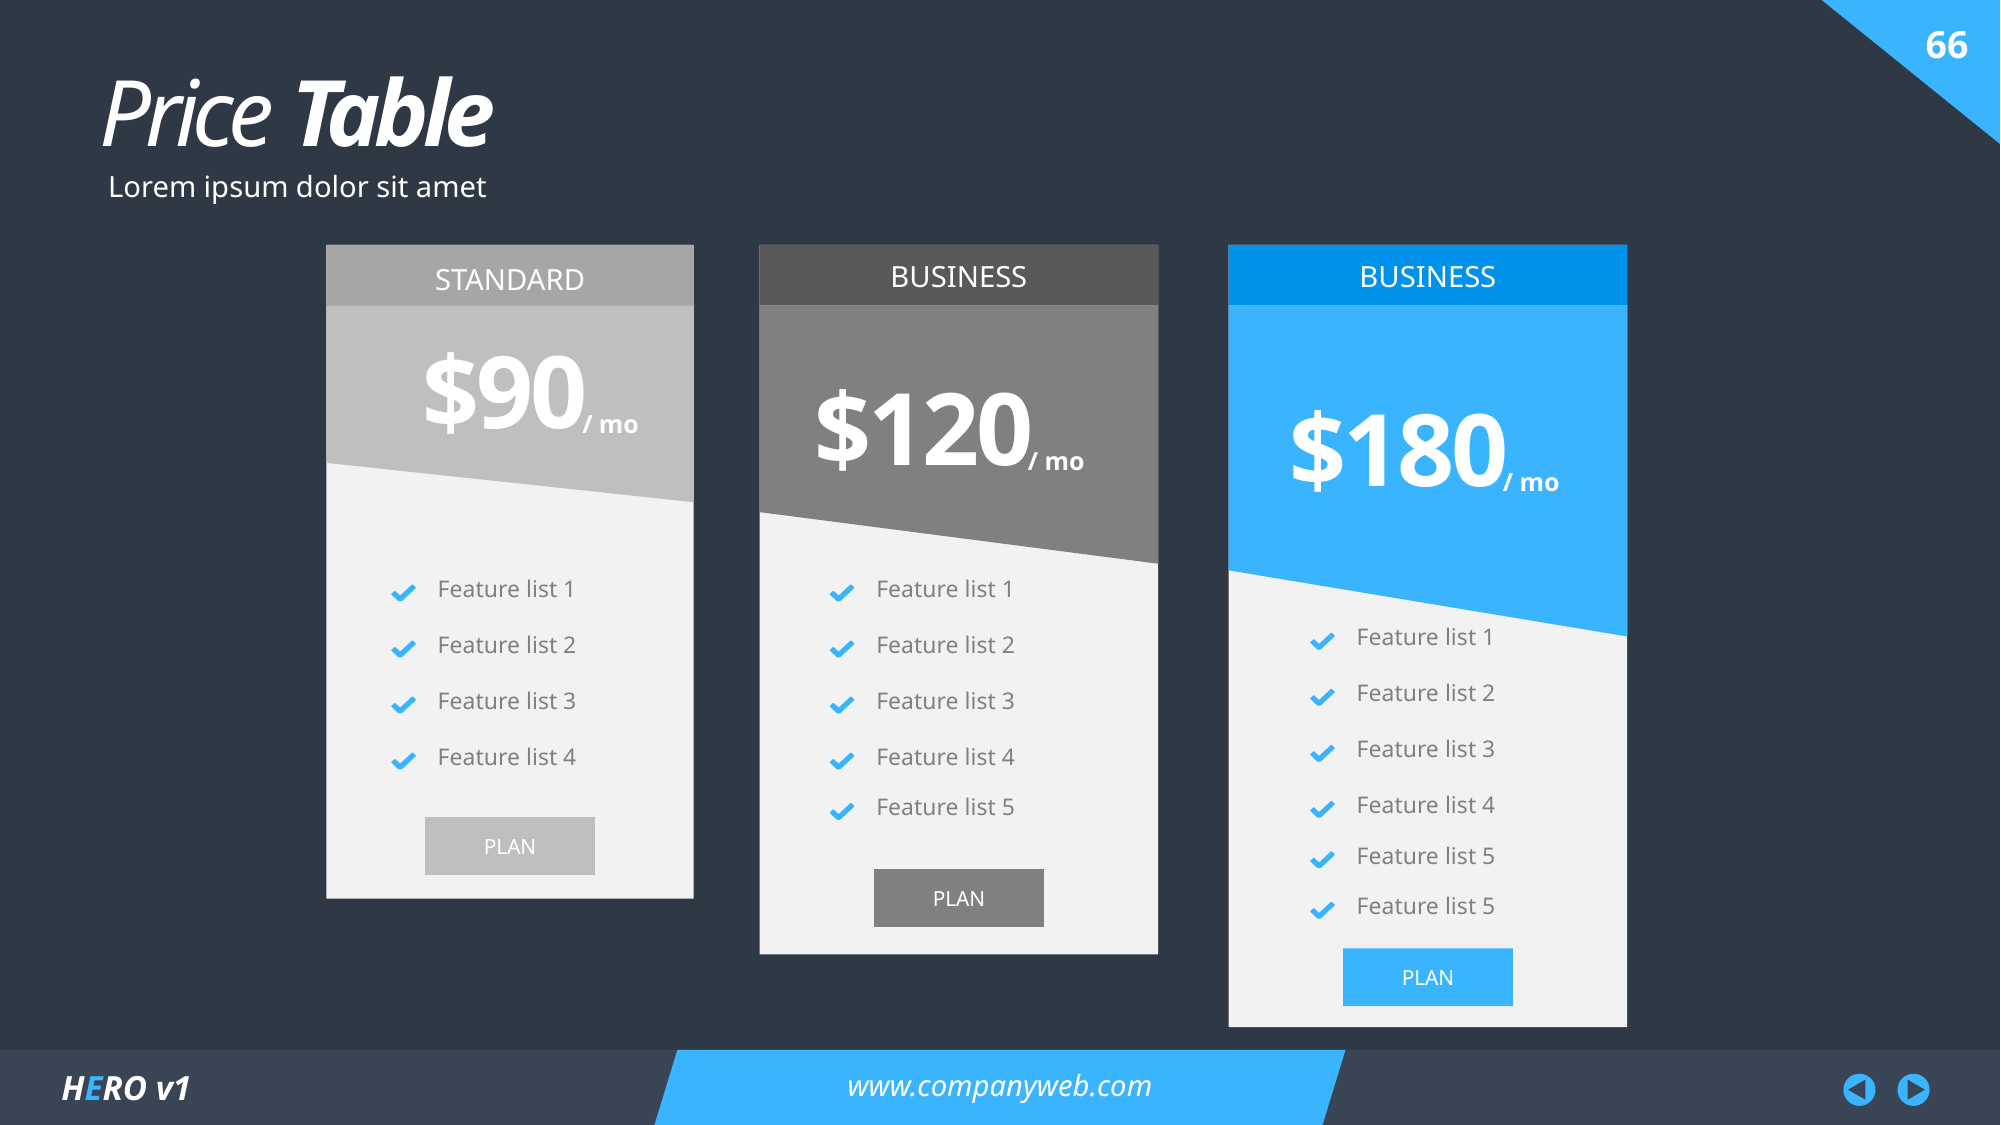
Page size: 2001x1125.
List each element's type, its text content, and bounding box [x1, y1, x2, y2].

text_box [326, 244, 694, 899]
text_box Price Table [84, 63, 1171, 169]
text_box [1228, 244, 1628, 1028]
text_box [759, 244, 1159, 955]
text_box Lorem ipsum dolor sit amet [93, 169, 785, 207]
